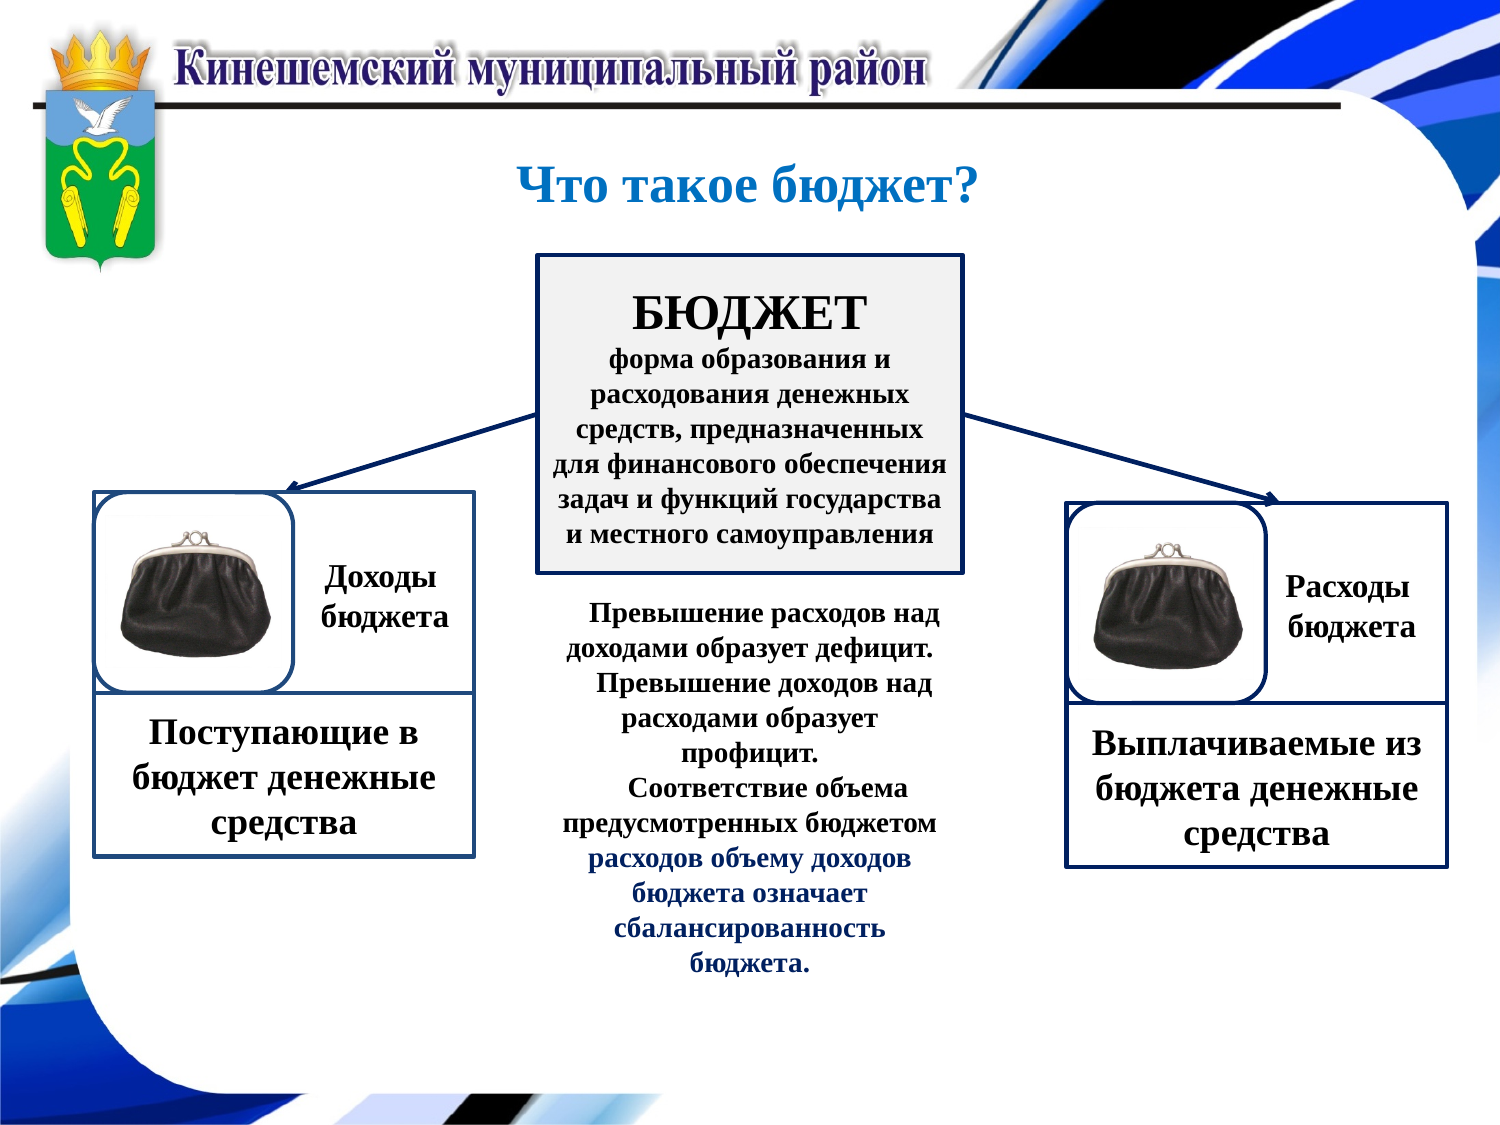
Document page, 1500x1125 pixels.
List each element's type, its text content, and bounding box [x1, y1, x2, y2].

picture [0, 0, 1500, 1125]
text_box Превышение расходов над доходами образует дефицит. Превышение доходов над расходами образует профицит. Соответствие объема предусмотренных бюджетом расходов объему доходов бюджета означает сбалансированность бюджета. [538, 585, 961, 1067]
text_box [93, 491, 475, 857]
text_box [962, 413, 1281, 503]
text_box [283, 413, 538, 493]
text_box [1066, 502, 1448, 868]
text_box БЮДЖЕТ форма образования и расходования денежных средств, предназначенных для финансового обеспечения задач и функций государства и местного самоуправления [535, 253, 965, 575]
title Что такое бюджет? [281, 140, 1217, 222]
